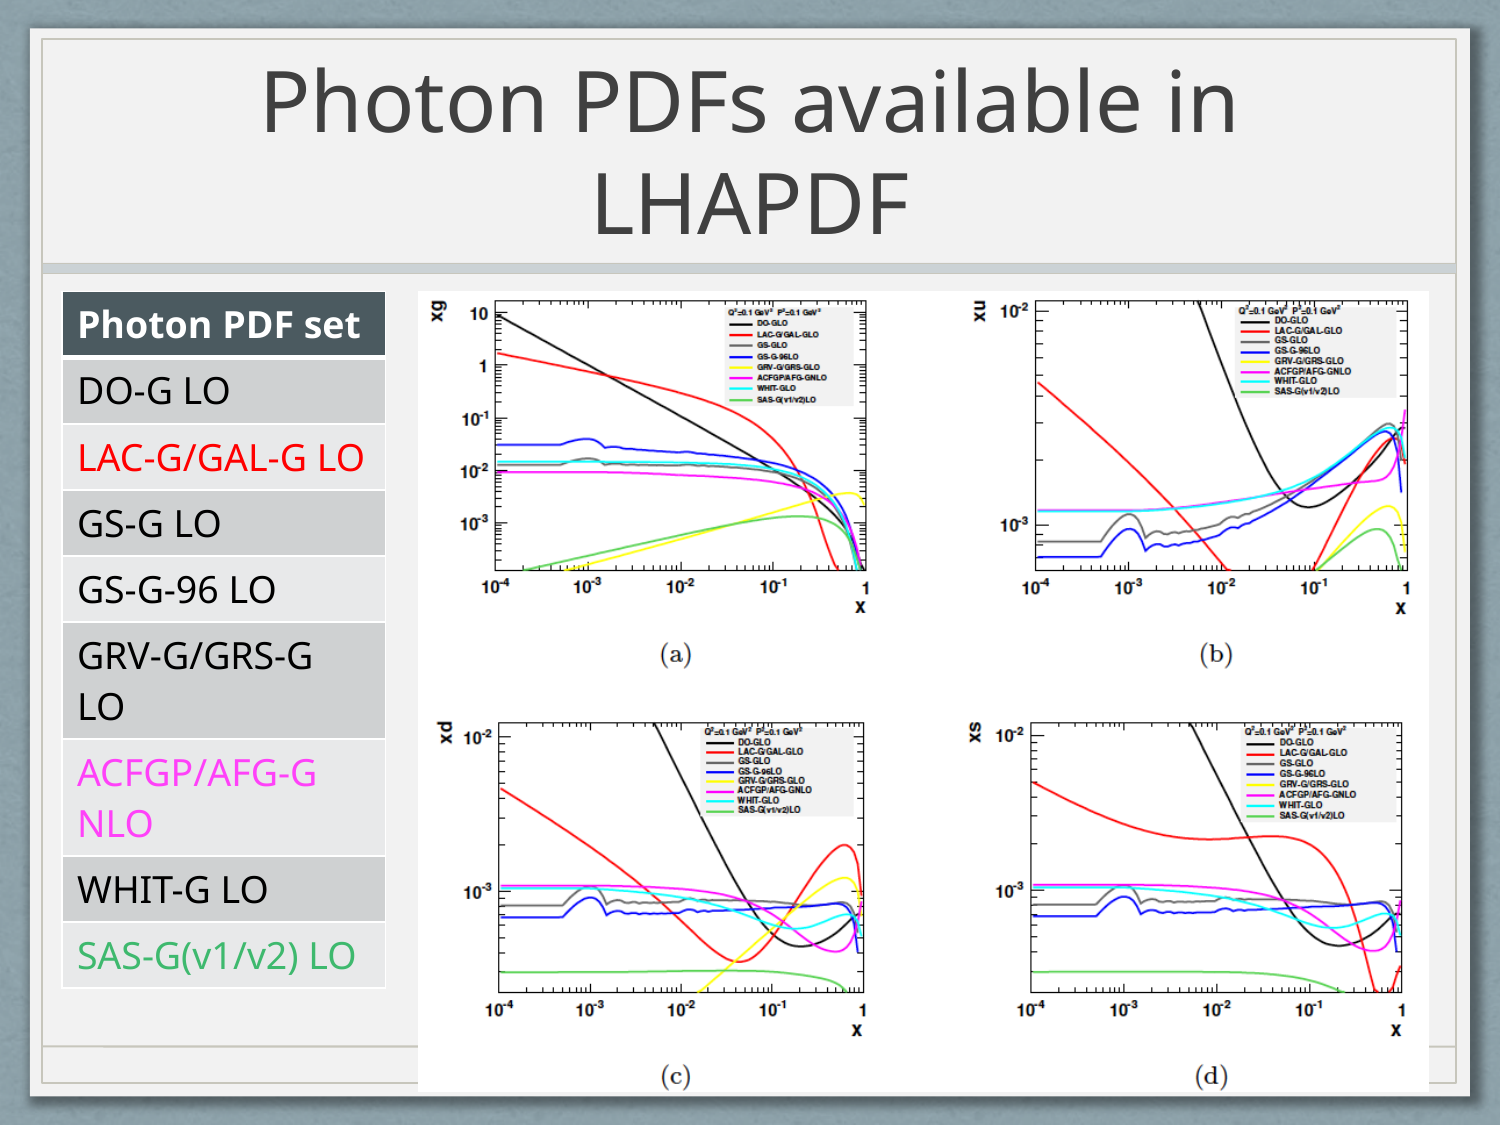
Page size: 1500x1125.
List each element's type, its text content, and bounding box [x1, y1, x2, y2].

picture [418, 290, 1430, 1092]
table_cell SAS-G(v1/v2) LO [63, 923, 385, 987]
table_cell GS-G LO [63, 491, 385, 555]
table_cell LAC-G/GAL-G LO [63, 425, 385, 489]
table_cell WHIT-G LO [63, 857, 385, 921]
table_cell DO-G LO [63, 360, 385, 423]
table_cell GS-G-96 LO [63, 557, 385, 621]
table_cell ACFGP/AFG-G NLO [63, 740, 385, 855]
table_cell GRV-G/GRS-G LO [63, 623, 385, 738]
table_header Photon PDF set [63, 292, 385, 355]
title Photon PDFs available in LHAPDF [147, 40, 1353, 260]
